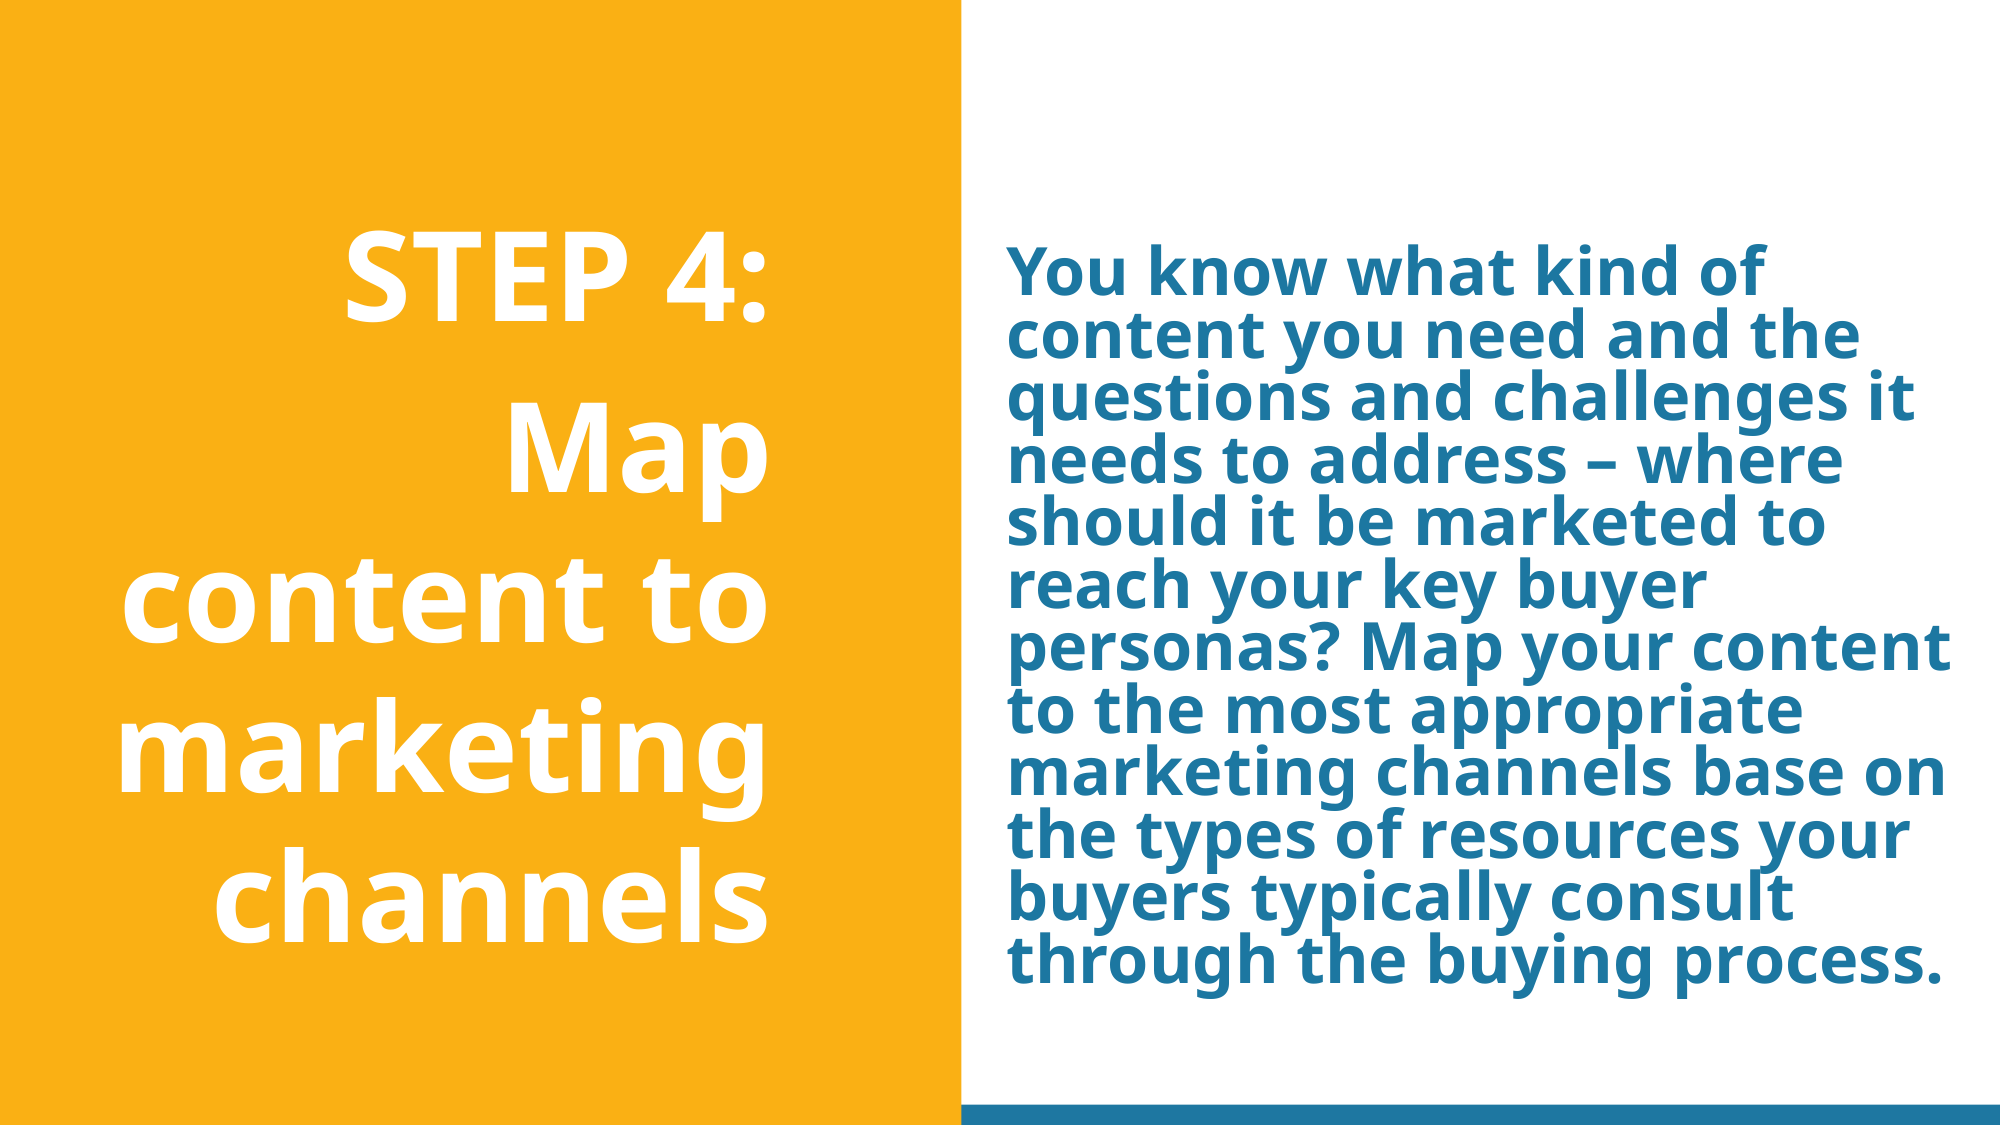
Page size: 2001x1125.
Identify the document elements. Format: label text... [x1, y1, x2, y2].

text_box You know what kind of content you need and the questions and challenges it needs to address – where should it be marketed to reach your key buyer personas? Map your content to the most appropriate marketing channels base on the types of resources your buyers typically consult through the buying process. [991, 239, 1982, 1004]
text_box [0, 0, 962, 1125]
text_box STEP 4: Map content to marketing channels [70, 188, 788, 256]
